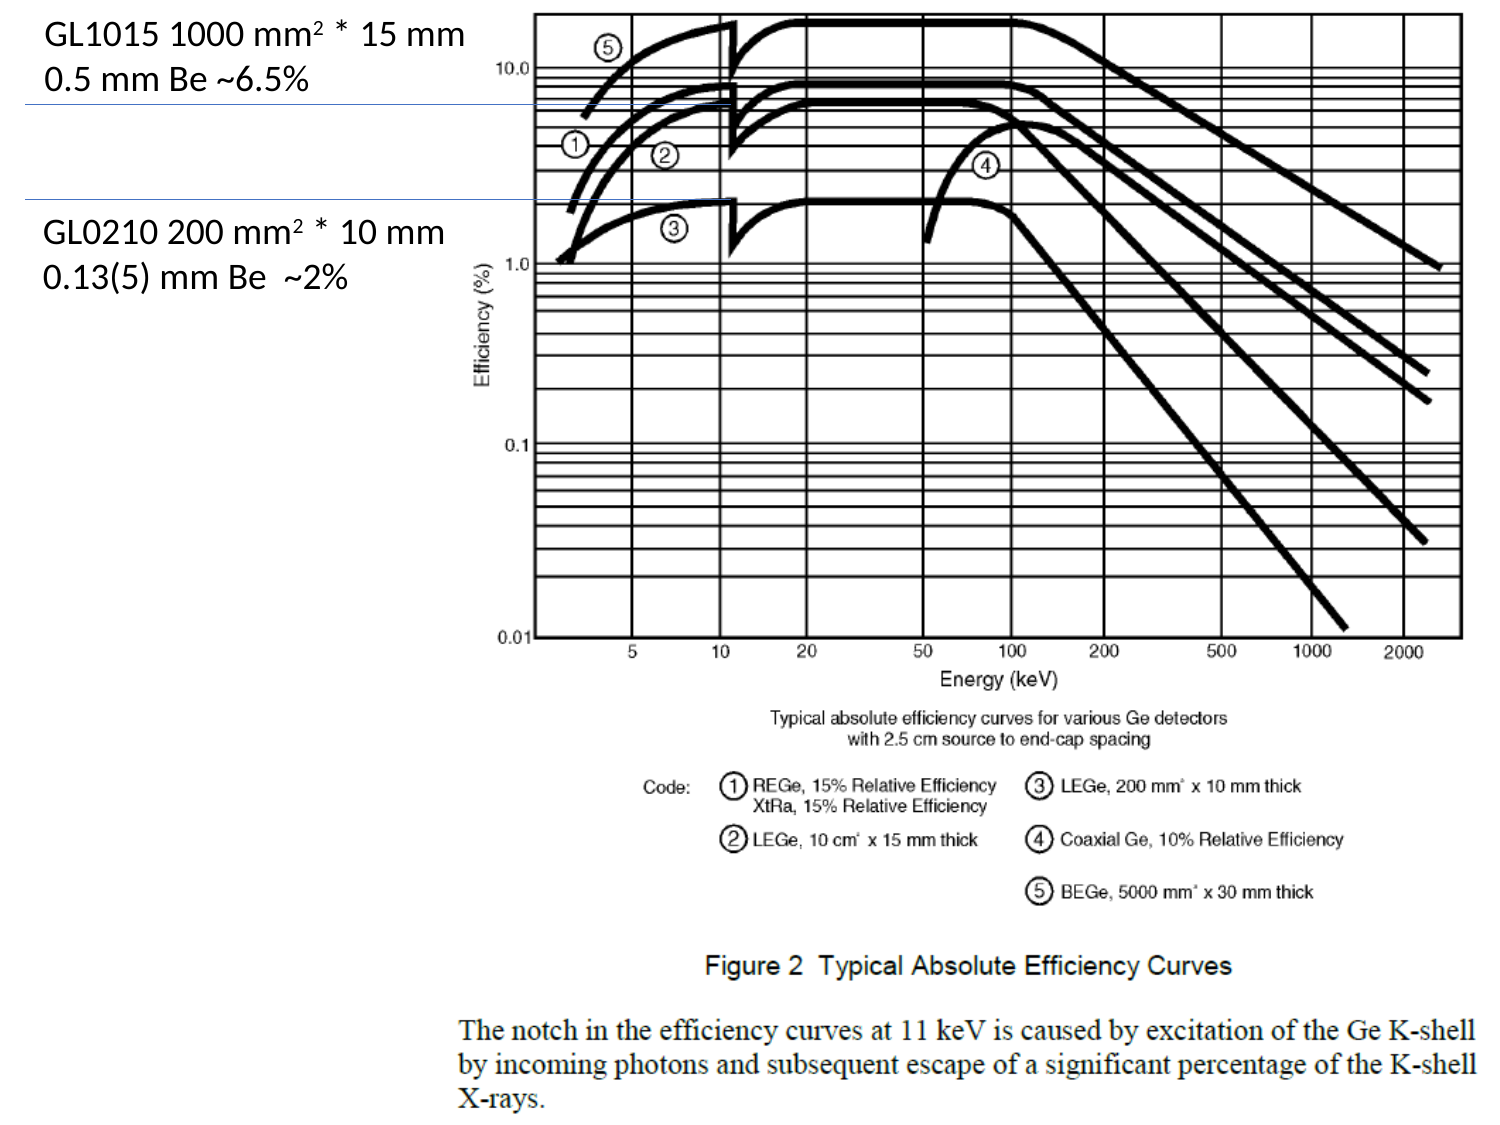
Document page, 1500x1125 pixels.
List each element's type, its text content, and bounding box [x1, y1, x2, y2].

picture [437, 0, 1500, 1125]
text_box GL0210 200 mm2 * 10 mm 0.13(5) mm Be ~2% [28, 201, 437, 305]
text_box GL1015 1000 mm2 * 15 mm 0.5 mm Be ~6.5% [29, 1, 437, 104]
